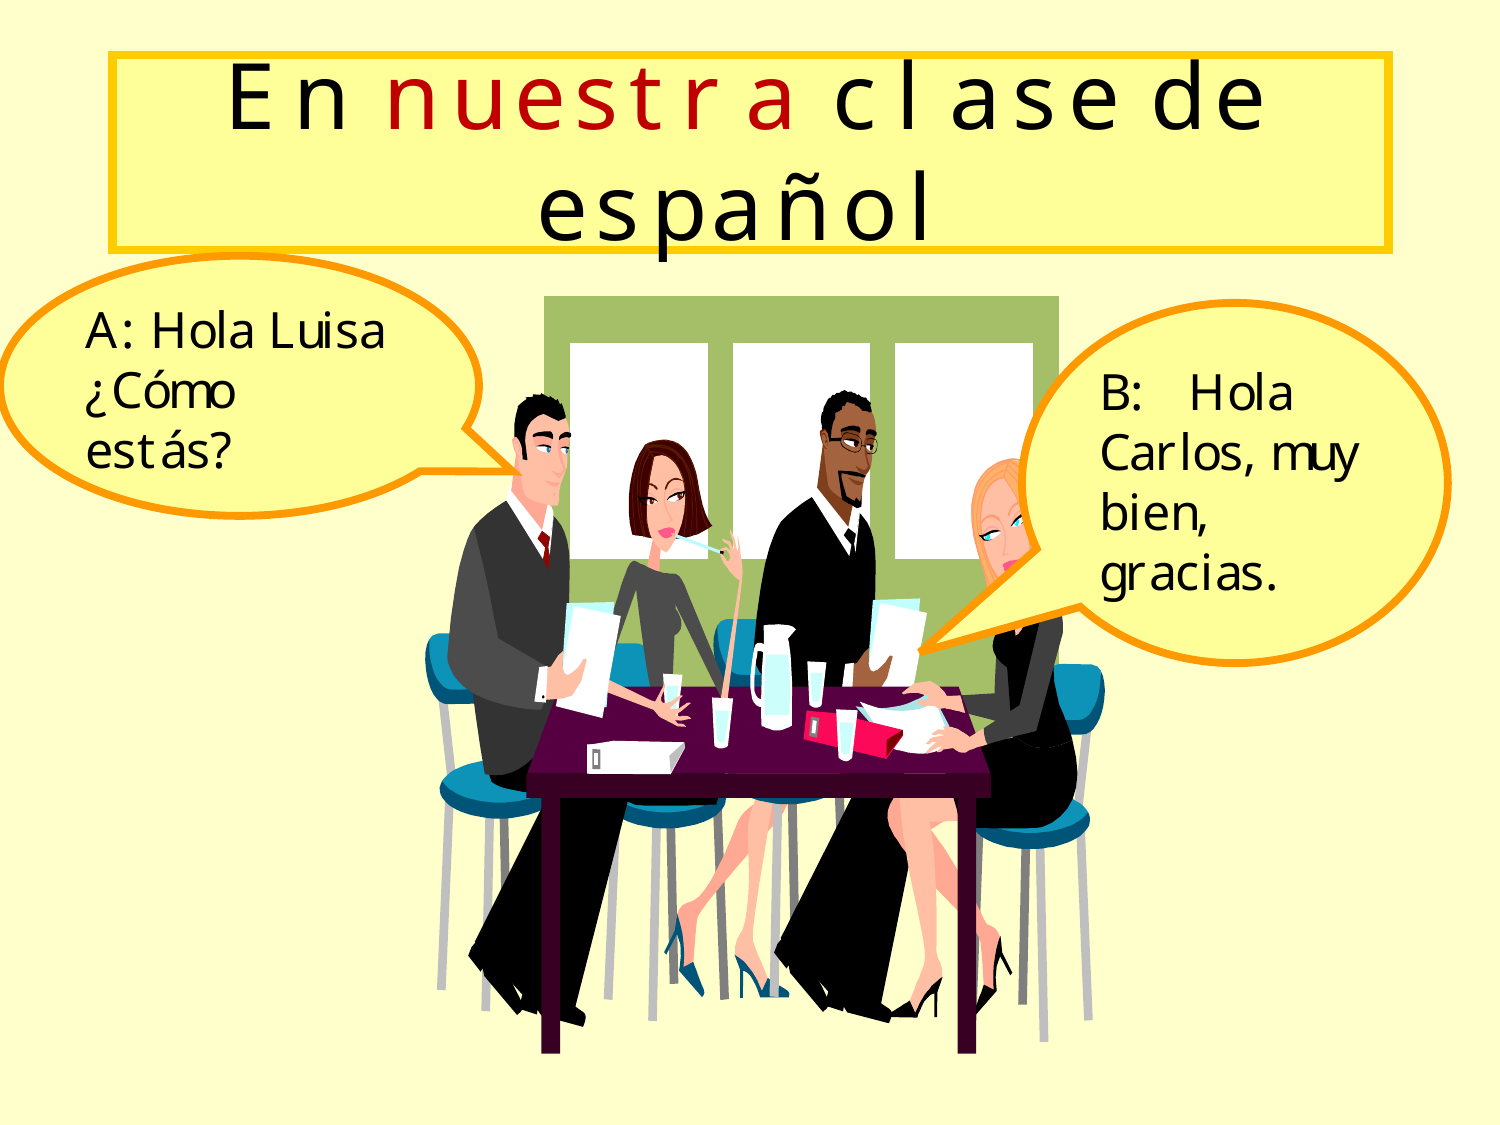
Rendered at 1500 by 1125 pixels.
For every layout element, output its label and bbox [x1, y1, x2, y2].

text_box [0, 0, 1500, 1125]
